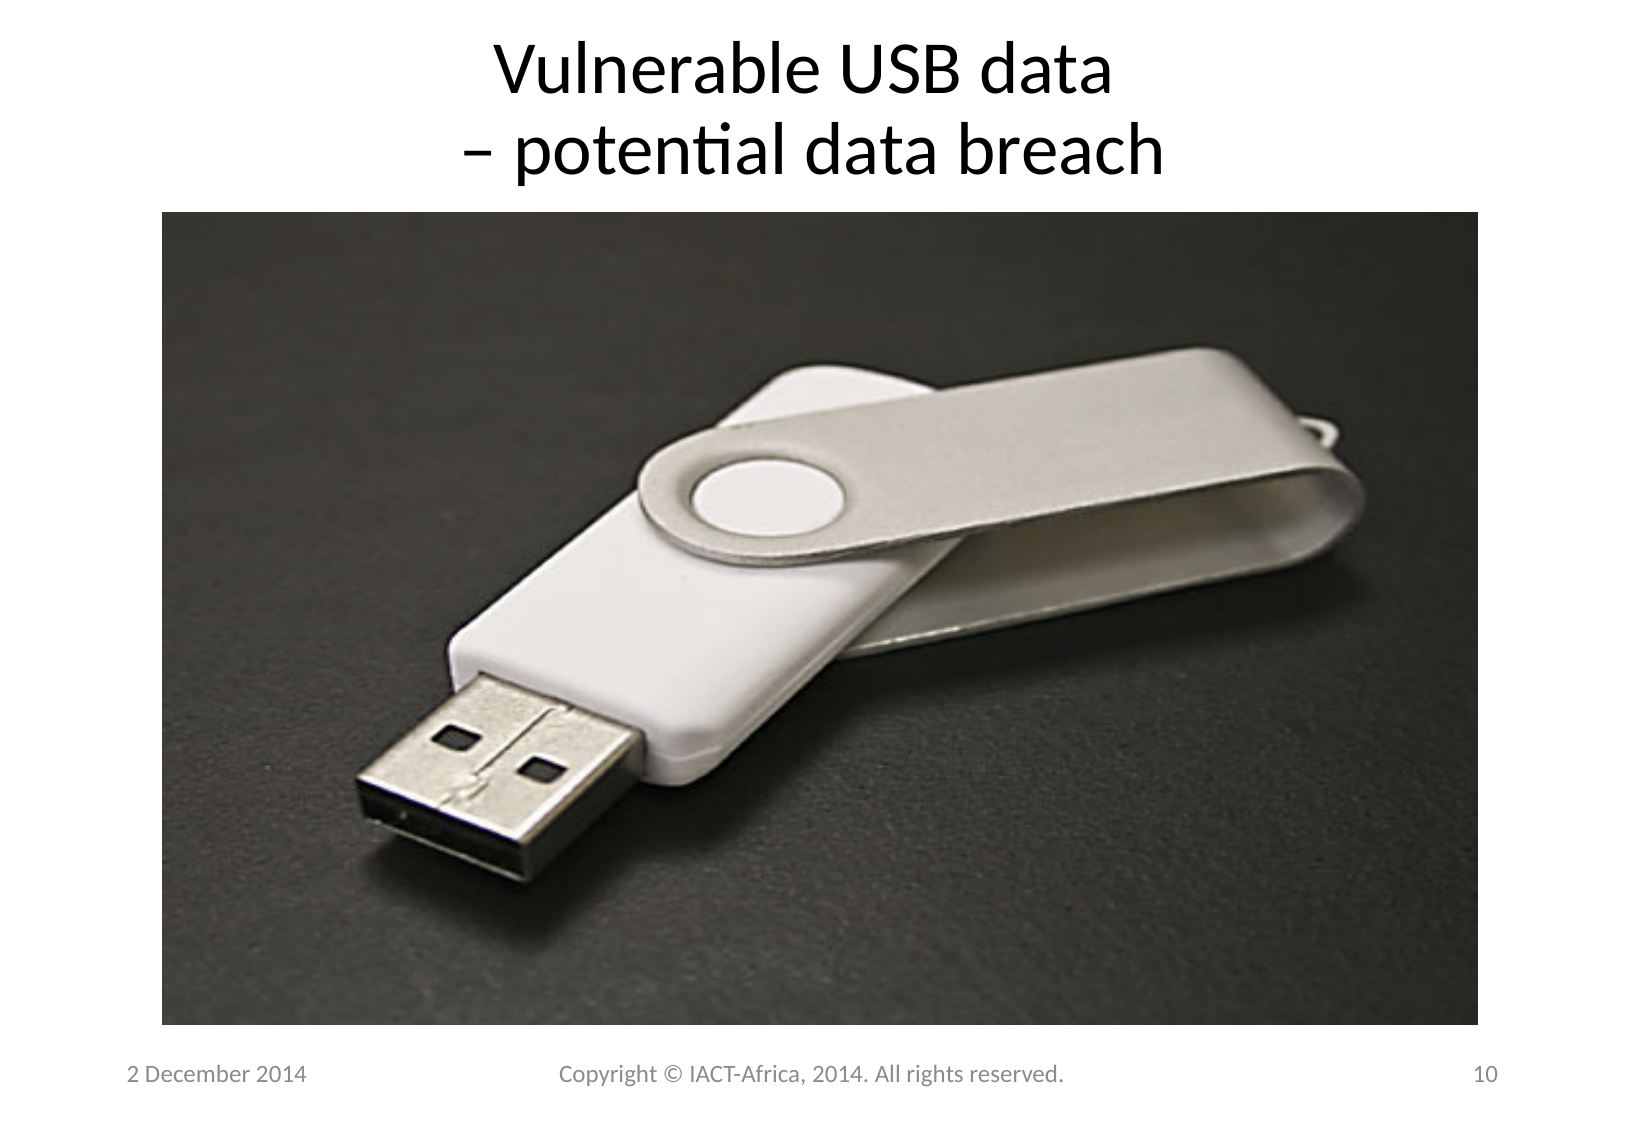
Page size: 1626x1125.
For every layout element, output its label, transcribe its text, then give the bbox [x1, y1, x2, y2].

title Vulnerable USB data – potential data breach [111, 0, 1514, 219]
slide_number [111, 1042, 478, 1103]
picture [162, 212, 1478, 1025]
slide_number 10 [1147, 1042, 1514, 1103]
footer Copyright © IACT-Africa, 2014. All rights reserved. [538, 1042, 1087, 1103]
